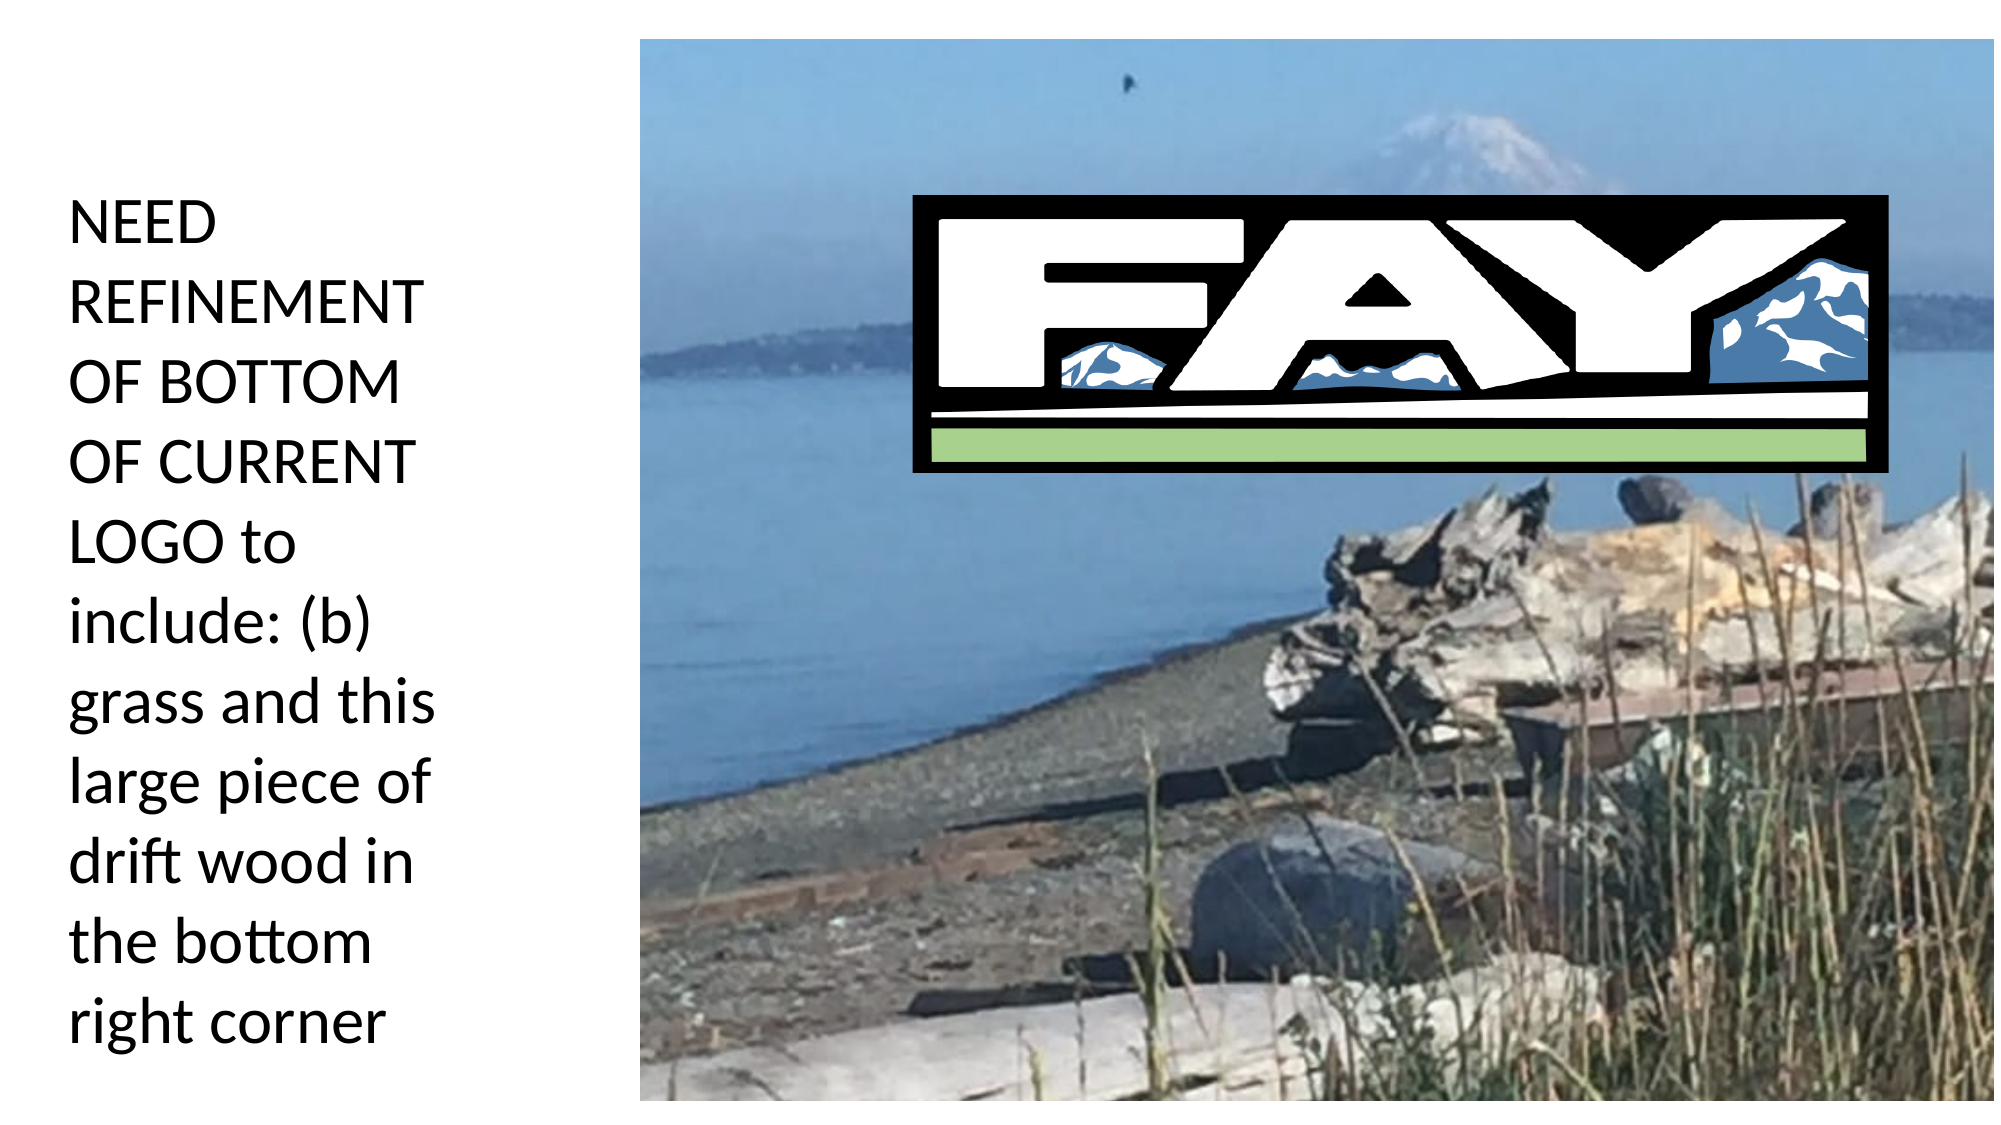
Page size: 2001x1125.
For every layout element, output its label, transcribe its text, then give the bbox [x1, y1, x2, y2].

picture [640, 39, 1995, 1101]
text_box NEED REFINEMENT OF BOTTOM OF CURRENT LOGO to include: (b) grass and this large piece of drift wood in the bottom right corner [53, 169, 496, 1064]
